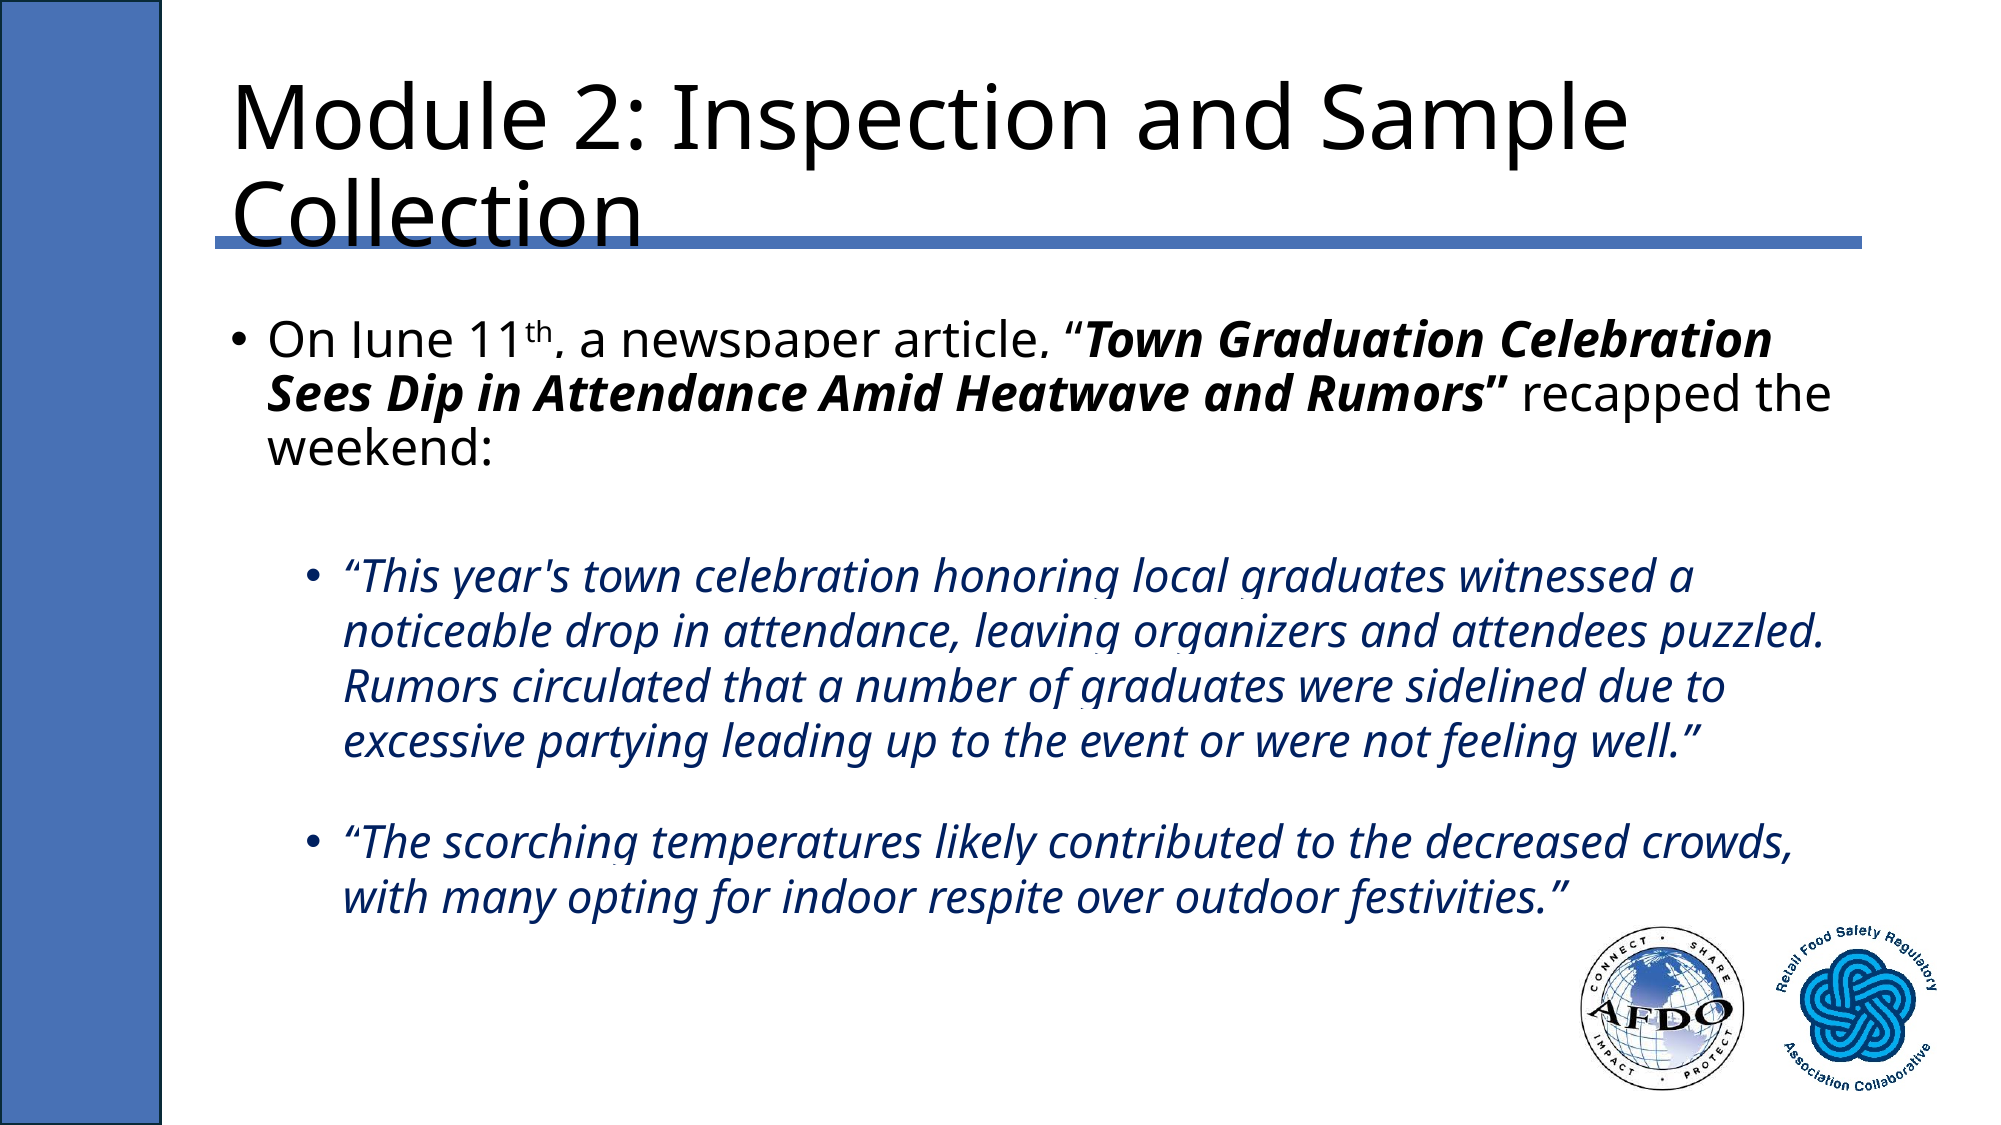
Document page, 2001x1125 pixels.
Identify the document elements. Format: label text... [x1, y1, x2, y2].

title Module 2: Inspection and Sample Collection [215, 111, 1925, 226]
picture [1776, 925, 1937, 1091]
list On June 11th, a newspaper article, “Town Graduation Celebration Sees Dip in Attendance Amid Heatwave and Rumors” recapped the weekend: “This year's town celebration honoring local graduates witnessed a noticeable drop in attendance, leaving organizers and attendees puzzled. Rumors circulated that a number of graduates were sidelined due to excessive partying leading up to the event or were not feeling well.” “The scorching temperatures likely contributed to the decreased crowds, with many opting for indoor respite over outdoor festivities.” [215, 306, 1863, 1023]
picture [1579, 1023, 1745, 1091]
